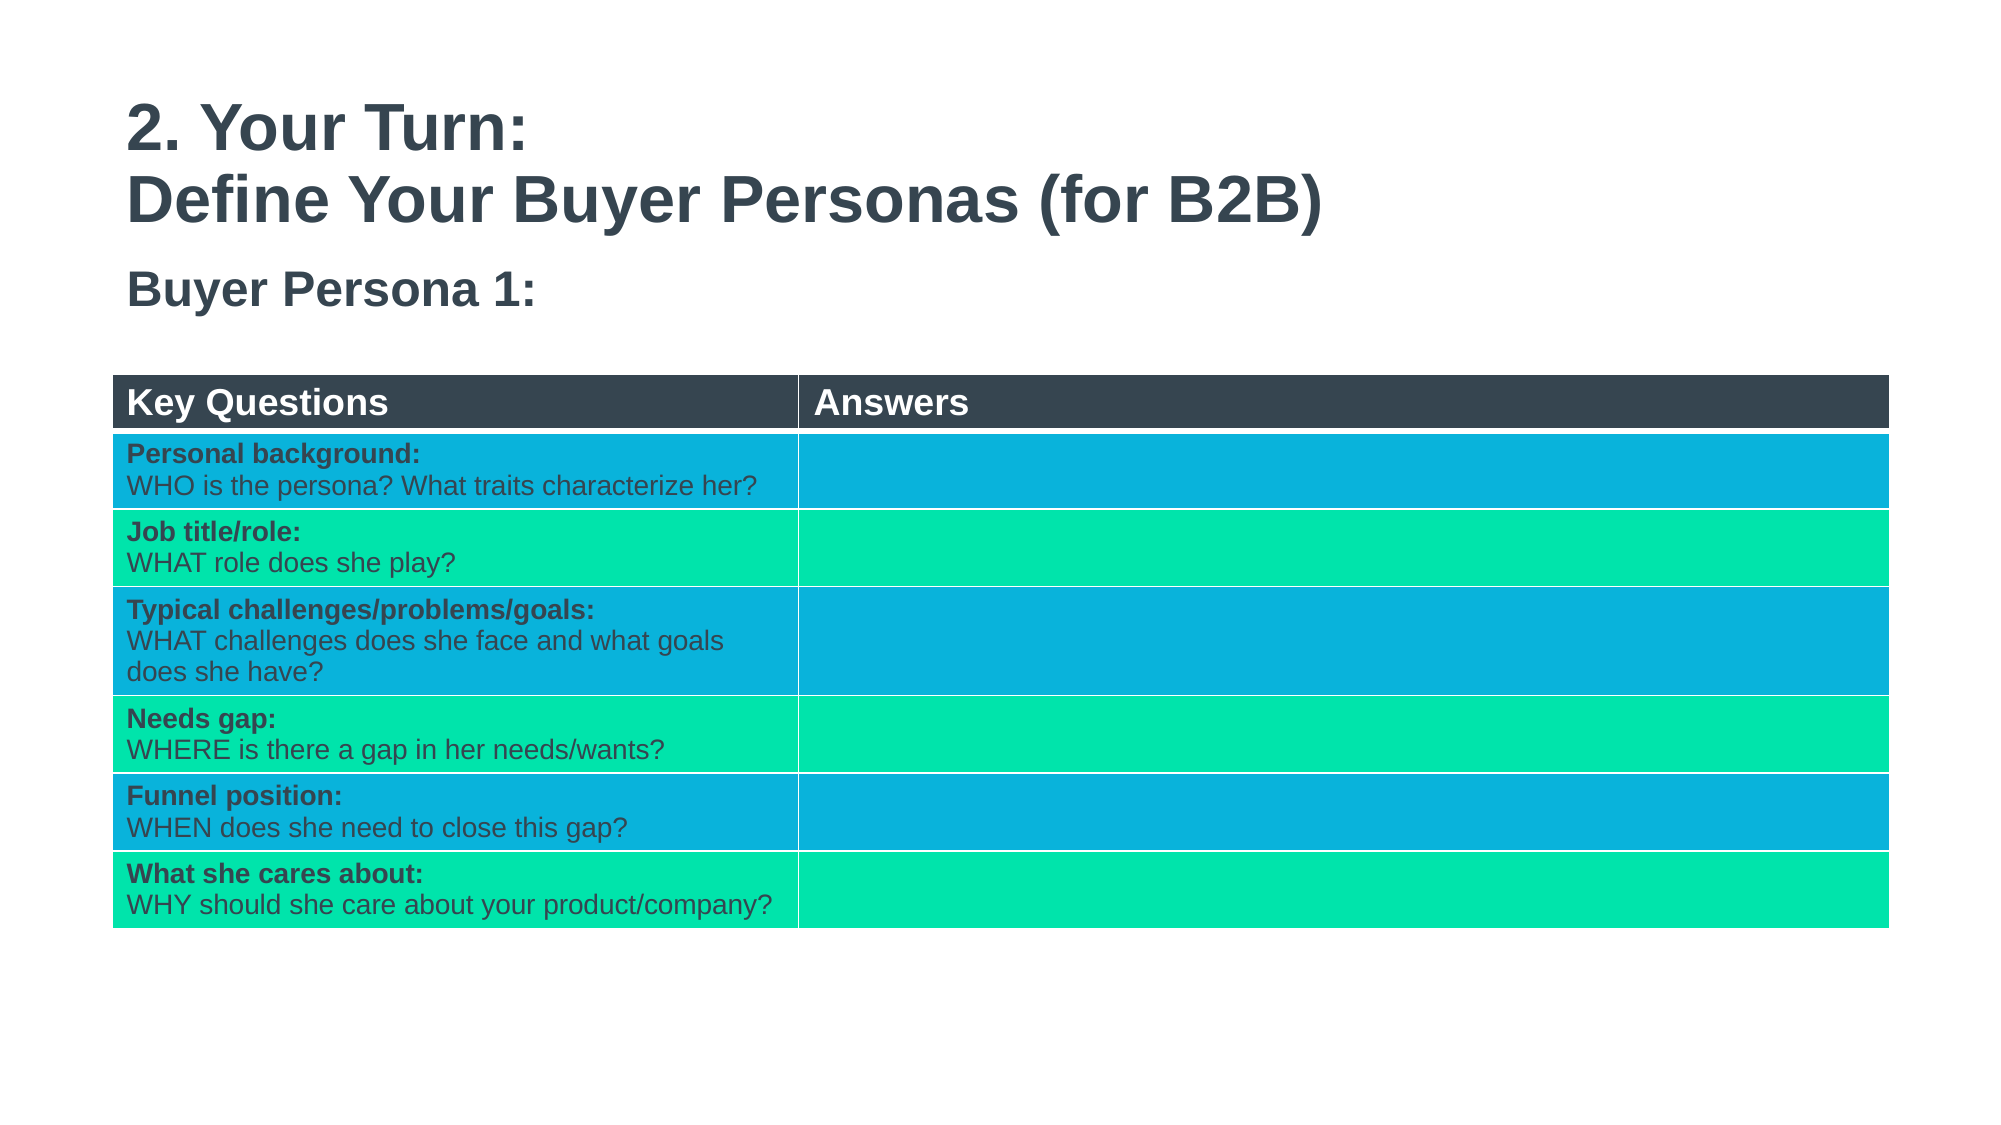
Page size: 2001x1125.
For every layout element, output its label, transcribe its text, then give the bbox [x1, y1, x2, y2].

list Buyer Persona 1: [111, 256, 1901, 963]
table_cell [799, 774, 1889, 850]
table_cell [799, 434, 1889, 508]
table_cell What she cares about: WHY should she care about your product/company? [113, 852, 798, 928]
table_cell [799, 510, 1889, 586]
table_cell Job title/role: WHAT role does she play? [113, 510, 798, 586]
table_cell Typical challenges/problems/goals: WHAT challenges does she face and what goals does she have? [113, 587, 798, 695]
table_cell Needs gap: WHERE is there a gap in her needs/wants? [113, 696, 798, 772]
title 2. Your Turn: Define Your Buyer Personas (for B2B) [111, 48, 1837, 256]
table_cell [799, 587, 1889, 695]
table_cell [799, 852, 1889, 928]
table_header Key Questions [113, 375, 798, 428]
table_cell [799, 696, 1889, 772]
table_cell Funnel position: WHEN does she need to close this gap? [113, 774, 798, 850]
table_header Answers [799, 375, 1889, 428]
table_cell Personal background: WHO is the persona? What traits characterize her? [113, 434, 798, 508]
